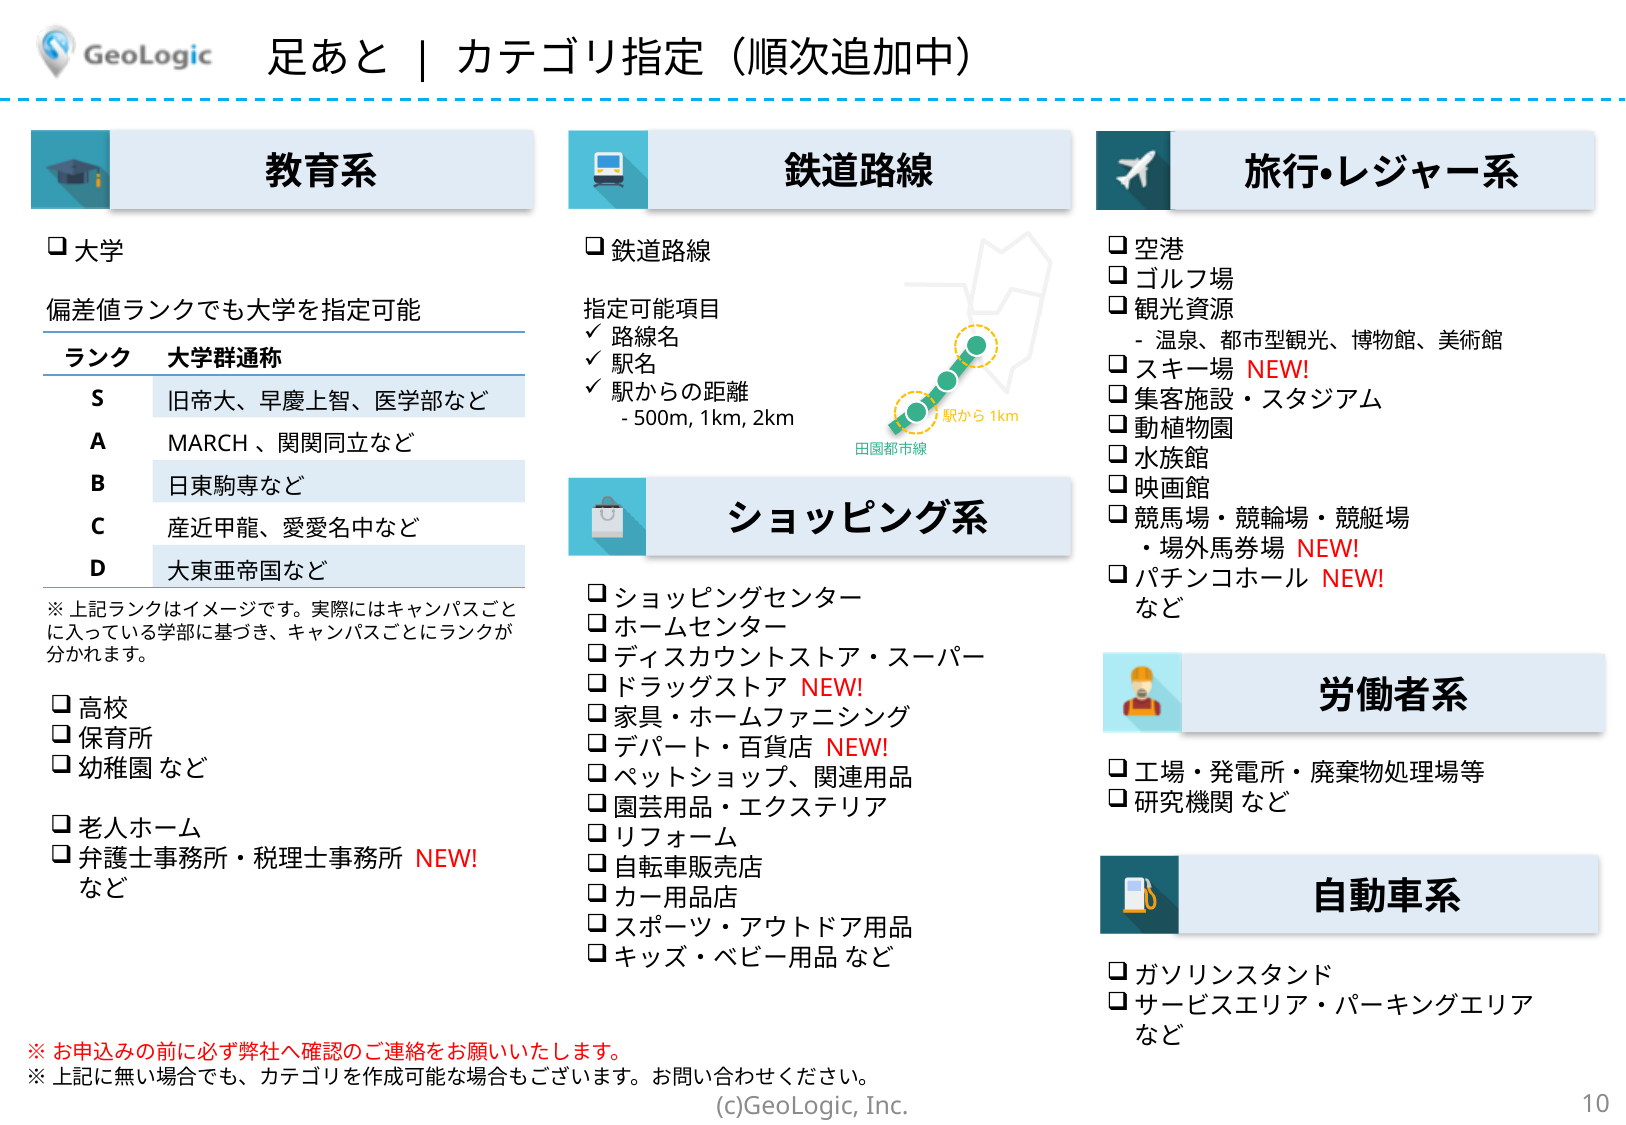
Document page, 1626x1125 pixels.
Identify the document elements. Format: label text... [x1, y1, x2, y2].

table_cell D [43, 545, 153, 587]
picture [35, 22, 213, 81]
picture [1103, 652, 1183, 733]
picture [1095, 131, 1176, 210]
table_cell 産近甲龍、愛愛名中など [153, 502, 525, 545]
table_cell 大東亜帝国など [153, 545, 525, 587]
picture [1100, 854, 1180, 934]
picture [567, 477, 646, 556]
text_box ショッピング系 [647, 477, 1071, 556]
table_cell S [43, 376, 153, 417]
text_box 空港 ゴルフ場 観光資源 - 温泉、都市型観光、博物館、美術館 スキー場 NEW! 集客施設・スタジアム 動植物園 水族館 映画館 競馬場・競輪場・競艇場 ・場外馬券場 NEW! パチンコホール NEW! など [1092, 226, 1594, 630]
table_cell C [43, 502, 153, 545]
text_box 鉄道路線 指定可能項目 路線名 駅名 駅からの距離 - 500m, 1km, 2km [568, 227, 1071, 438]
slide_number 10 [1245, 1084, 1625, 1125]
title 足あと | カテゴリ指定（順次追加中） [251, 15, 1610, 97]
table_header 大学群通称 [153, 333, 525, 374]
text_box 大学 偏差値ランクでも大学を指定可能 [31, 227, 534, 333]
table_cell MARCH、関関同立など [153, 417, 525, 460]
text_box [904, 232, 1051, 393]
text_box 駅から1km [942, 406, 1019, 425]
table_cell B [43, 460, 153, 502]
text_box ※お申込みの前に必ず弊社へ確認のご連絡をお願いいたします。 ※上記に無い場合でも、カテゴリを作成可能な場合もございます。お問い合わせください。 [11, 1031, 895, 1097]
picture [568, 130, 648, 210]
text_box ガソリンスタンド サービスエリア・パーキングエリア など [1092, 952, 1594, 1057]
text_box 教育系 [113, 130, 534, 210]
text_box [892, 397, 939, 436]
table_cell A [43, 417, 153, 460]
text_box ショッピングセンター ホームセンター ディスカウントストア・スーパー ドラッグストア NEW! 家具・ホームファニシング デパート・百貨店 NEW! ペットショップ、関連用品 園芸用品・エクステリア リフォーム 自転車販売店 カー用品店 スポーツ・アウトドア用品 キッズ・ベビー用品 など [571, 574, 1073, 979]
text_box 田園都市線 [854, 439, 928, 458]
text_box [891, 425, 898, 431]
text_box 労働者系 [1185, 653, 1606, 733]
text_box 旅行・レジャー系 [1177, 131, 1595, 210]
table_cell 旧帝大、早慶上智、医学部など [153, 376, 525, 417]
text_box 自動車系 [1180, 854, 1599, 934]
text_box 鉄道路線 [648, 130, 1071, 210]
picture [31, 130, 111, 210]
text_box ※上記ランクはイメージです。実際にはキャンパスごとに入っている学部に基づき、キャンパスごとにランクが分かれます。 [31, 590, 534, 673]
table_cell 日東駒専など [153, 460, 525, 502]
text_box 工場・発電所・廃棄物処理場等 研究機関 など [1092, 748, 1594, 824]
text_box 高校 保育所 幼稚園 など 老人ホーム 弁護士事務所・税理士事務所 NEW! など [35, 685, 538, 910]
table_header ランク [43, 333, 153, 374]
footer (c)GeoLogic, Inc. [555, 1084, 1070, 1125]
